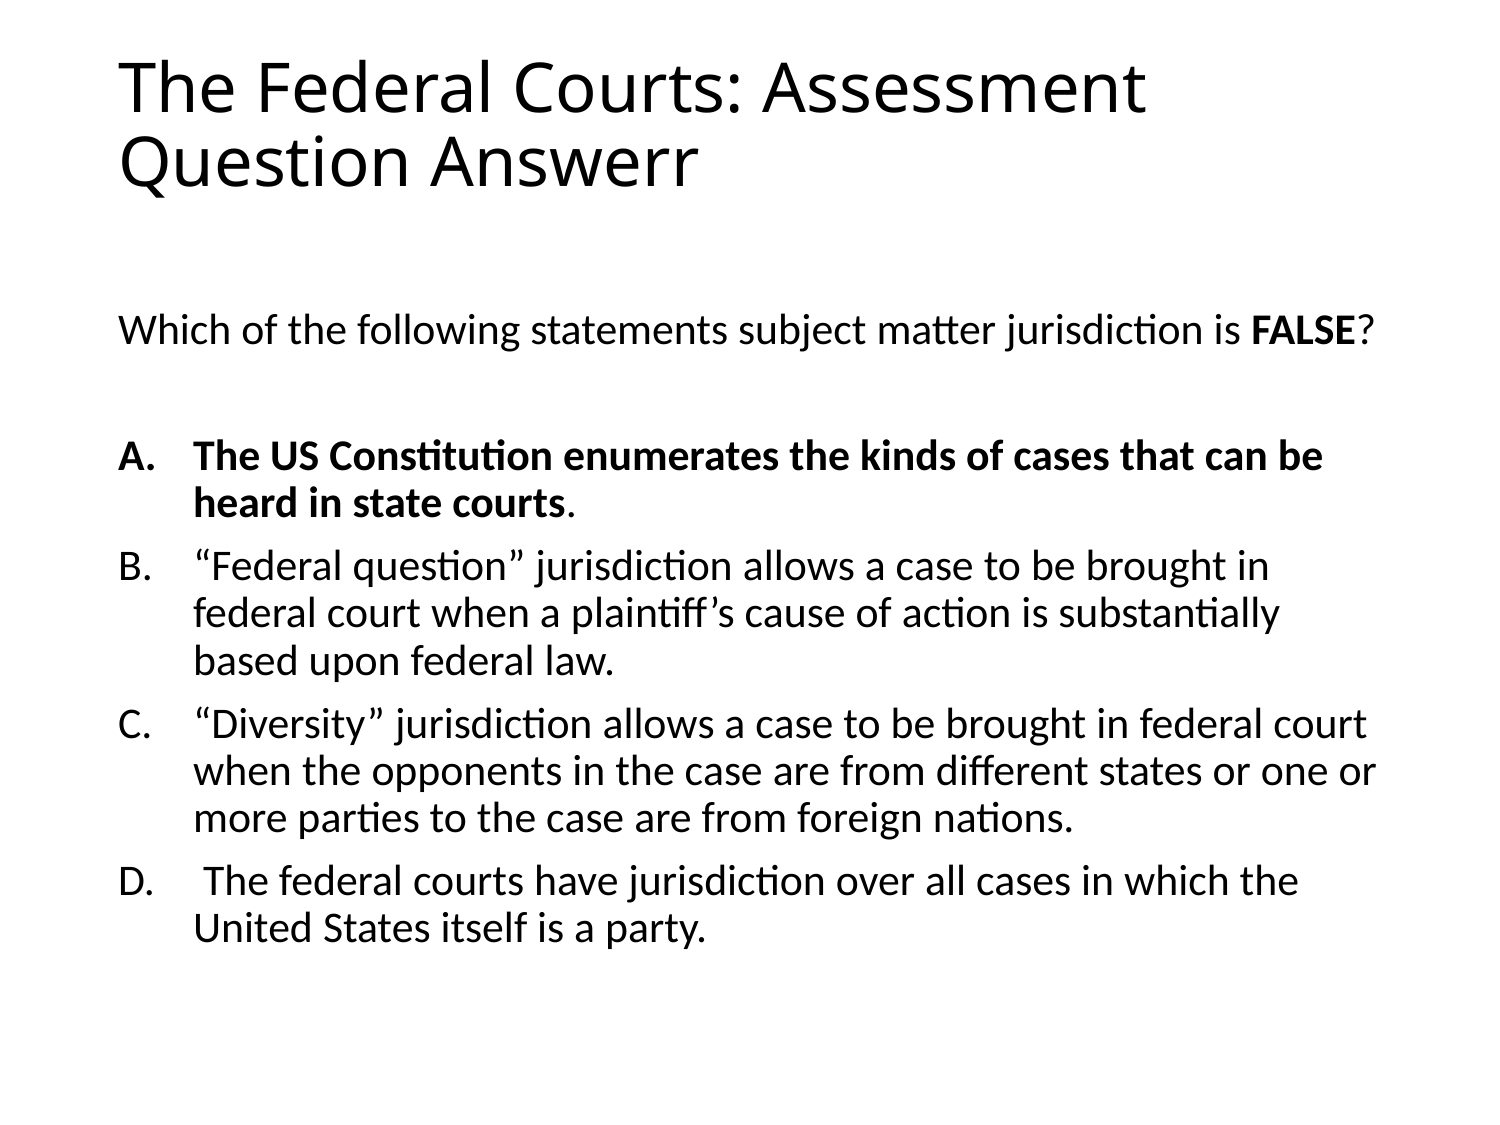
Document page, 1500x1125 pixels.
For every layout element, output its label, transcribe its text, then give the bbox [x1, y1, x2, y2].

title The Federal Courts: Assessment Question Answerr [102, 59, 1398, 278]
list Which of the following statements subject matter jurisdiction is FALSE? The US Constitution enumerates the kinds of cases that can be heard in state courts. “Federal question” jurisdiction allows a case to be brought in federal court when a plaintiff’s cause of action is substantially based upon federal law. “Diversity” jurisdiction allows a case to be brought in federal court when the opponents in the case are from different states or one or more parties to the case are from foreign nations. The federal courts have jurisdiction over all cases in which the United States itself is a party. [102, 299, 1398, 1014]
